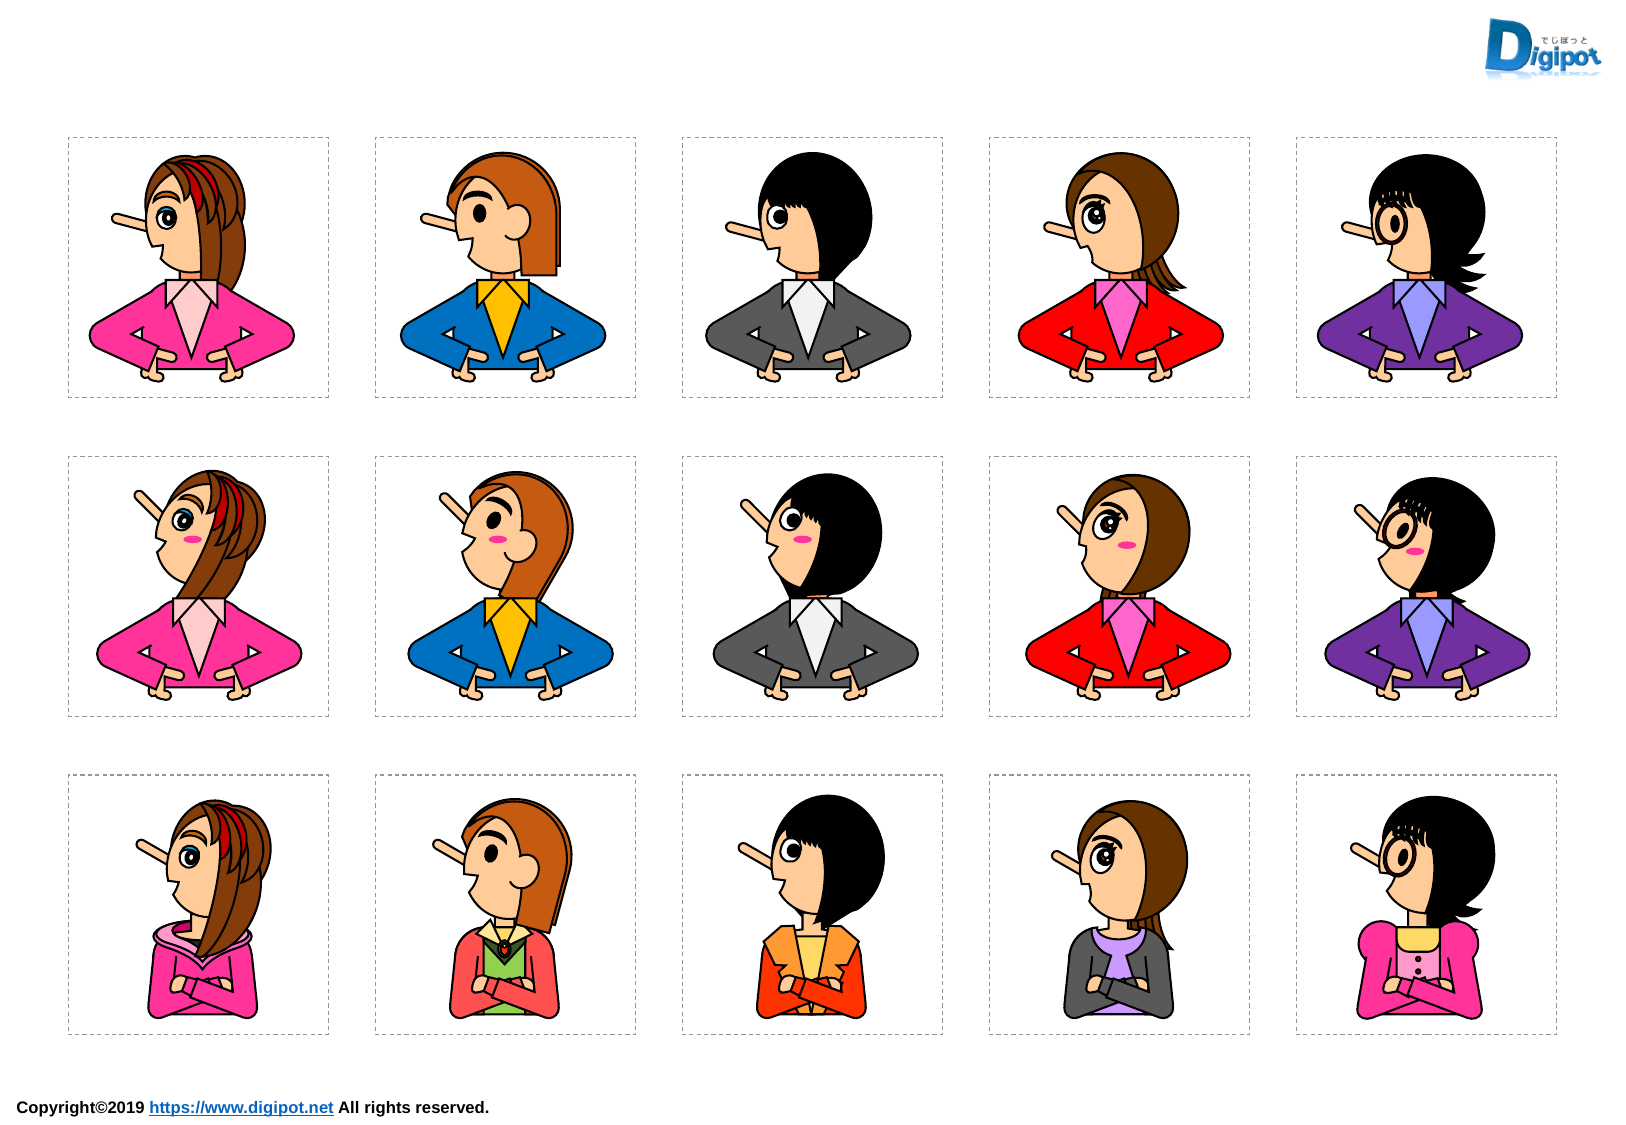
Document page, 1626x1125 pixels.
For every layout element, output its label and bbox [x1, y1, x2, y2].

text_box [712, 152, 905, 382]
picture [1485, 18, 1602, 82]
text_box [95, 151, 288, 382]
text_box [1048, 801, 1188, 1015]
text_box [736, 795, 884, 1015]
text_box [719, 464, 912, 700]
text_box [1032, 467, 1225, 700]
text_box [1331, 471, 1524, 700]
text_box [414, 464, 607, 700]
text_box [1324, 155, 1516, 382]
text_box [431, 795, 571, 1015]
text_box [1024, 153, 1217, 382]
text_box [407, 152, 599, 382]
text_box [1348, 793, 1495, 1015]
text_box [103, 457, 296, 700]
text_box [129, 792, 267, 1015]
